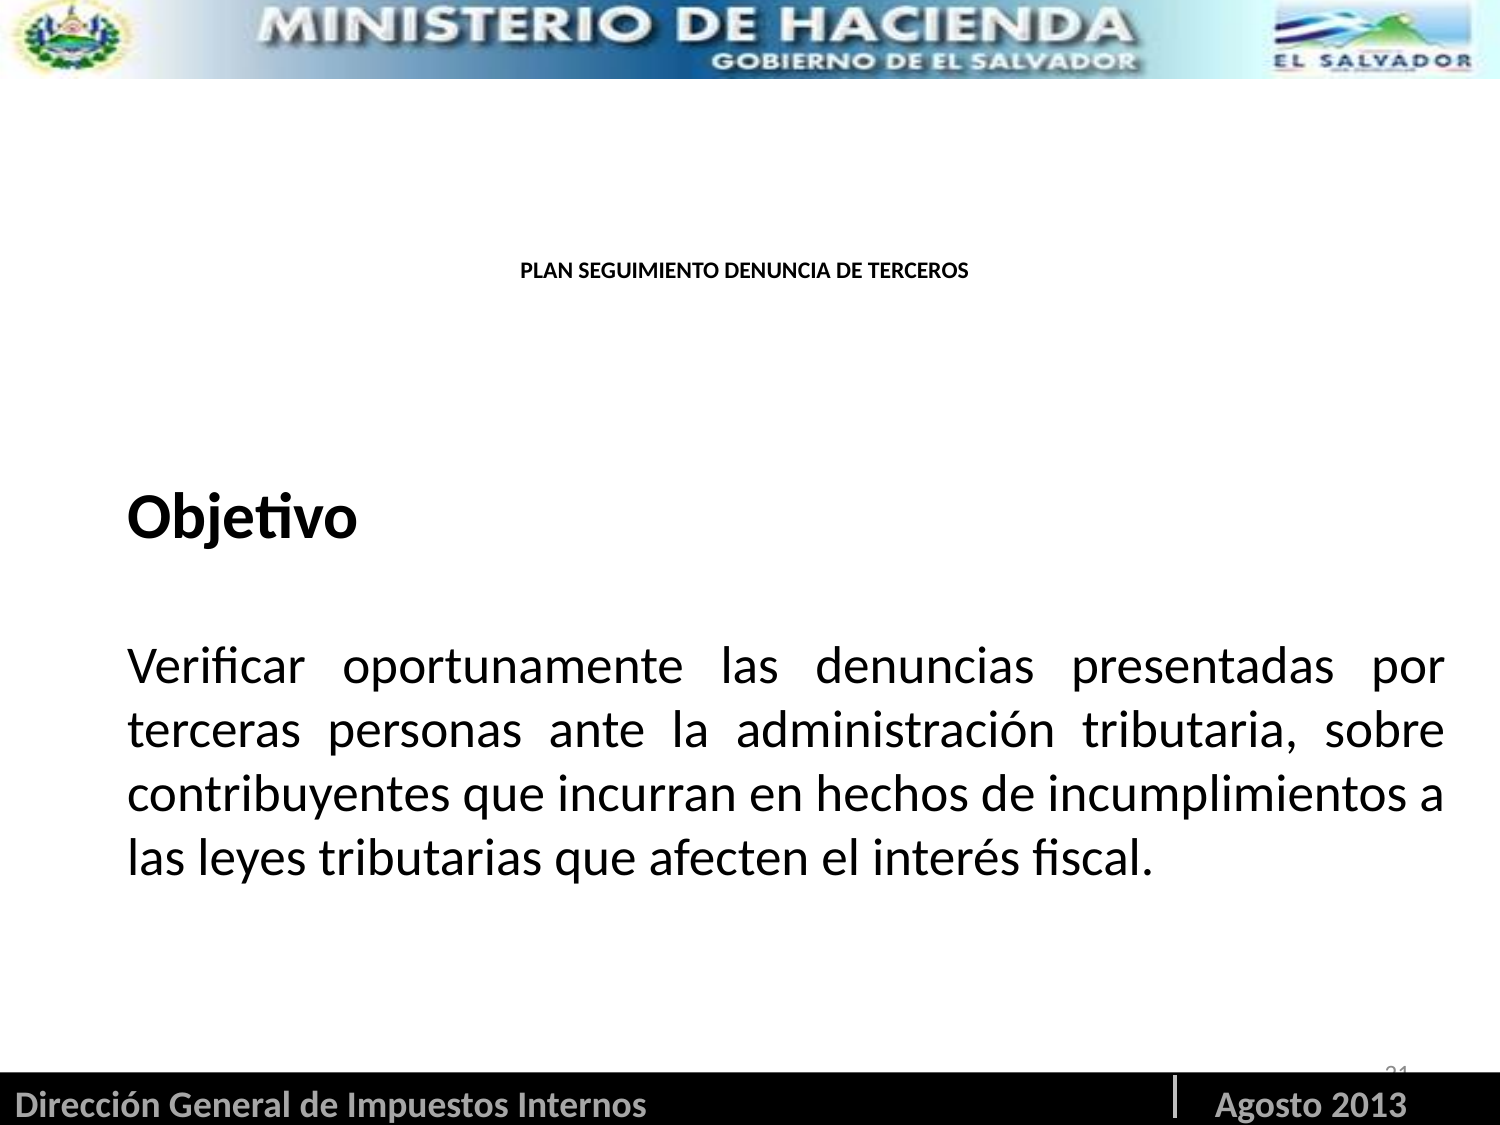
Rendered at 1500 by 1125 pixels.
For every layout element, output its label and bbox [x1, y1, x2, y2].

text_box [0, 0, 1500, 1125]
